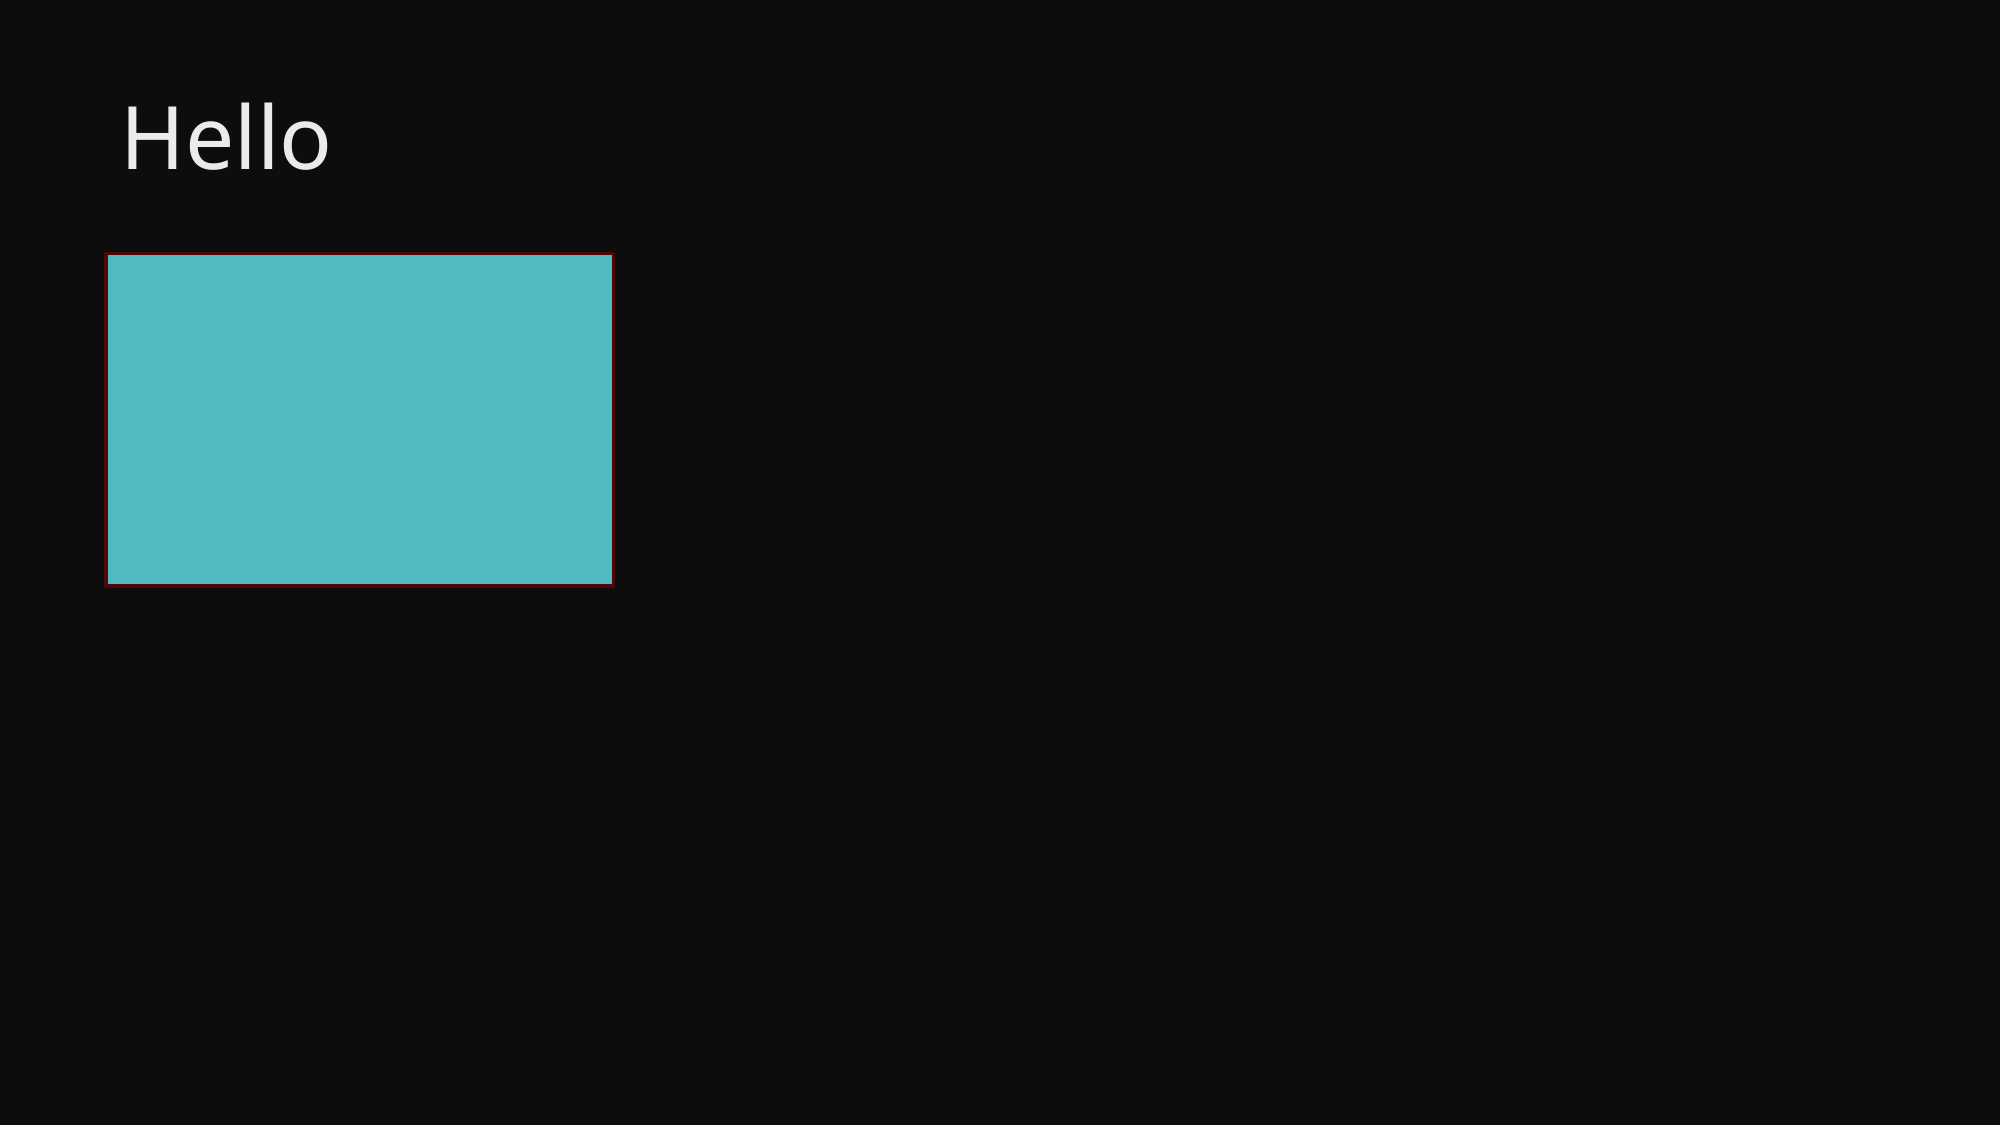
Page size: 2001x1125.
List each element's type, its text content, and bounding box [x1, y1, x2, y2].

text_box [104, 252, 615, 588]
title Hello [106, 74, 1649, 304]
